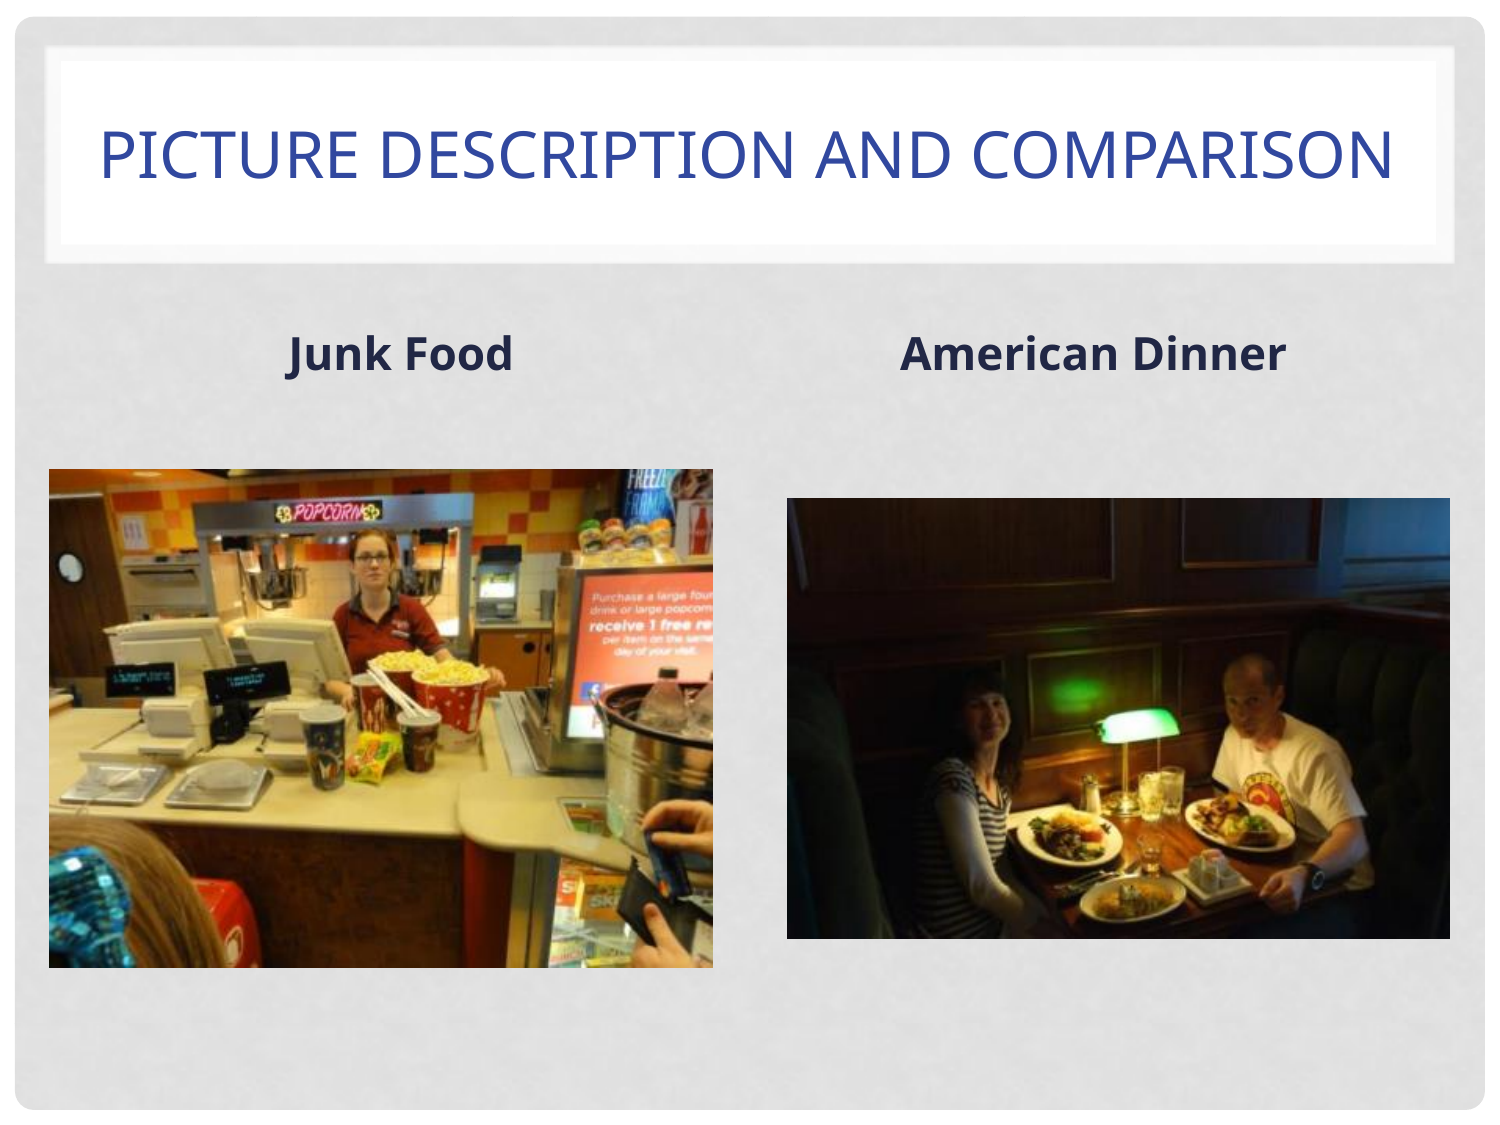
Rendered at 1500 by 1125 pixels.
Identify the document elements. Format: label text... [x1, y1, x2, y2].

title Picture description and comparison [69, 66, 1425, 238]
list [49, 469, 713, 968]
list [787, 498, 1451, 940]
list American Dinner [761, 282, 1425, 388]
list Junk Food [69, 282, 733, 388]
